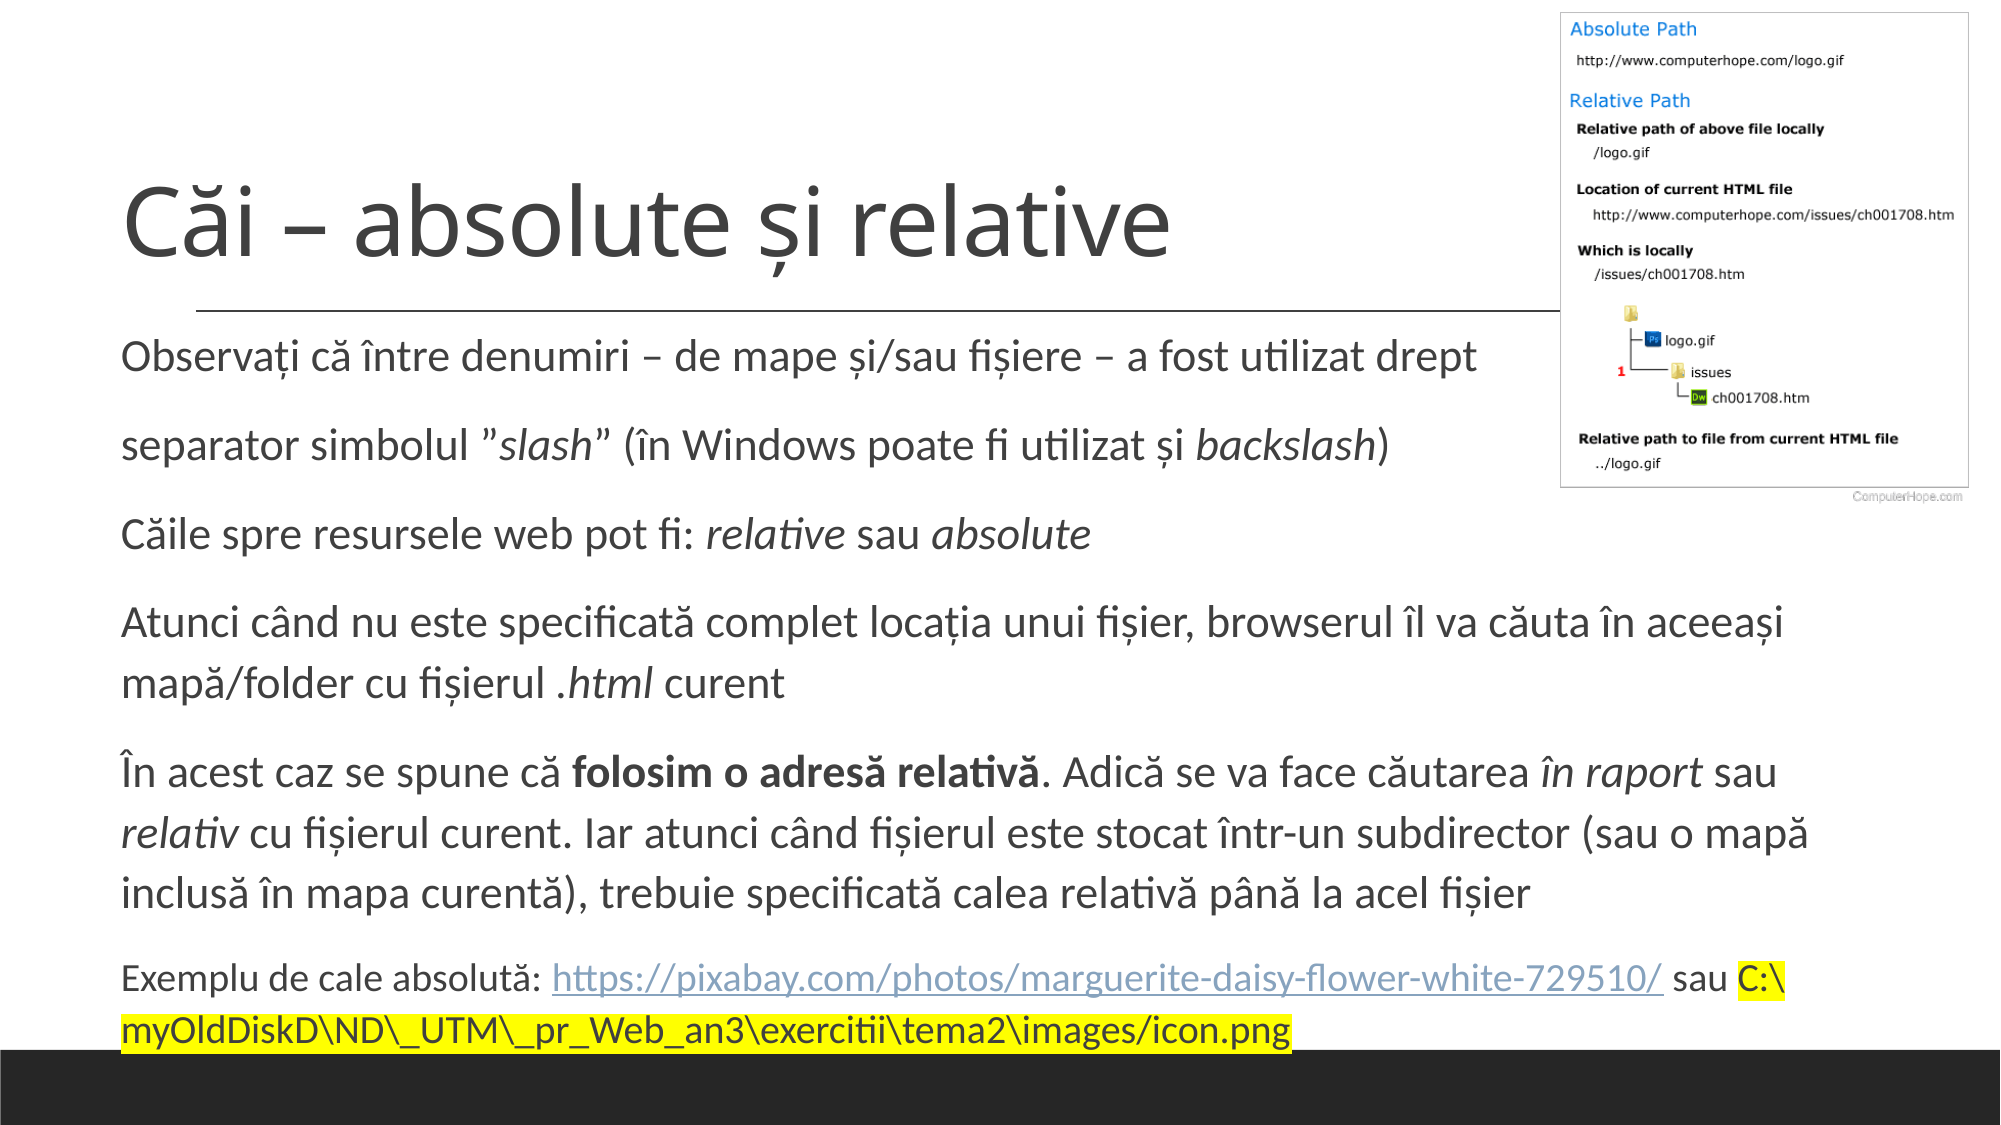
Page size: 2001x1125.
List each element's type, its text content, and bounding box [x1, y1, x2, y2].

picture [1559, 12, 1969, 509]
title Căi – absolute și relative [106, 47, 1556, 285]
list Observați că între denumiri – de mape și/sau fișiere – a fost utilizat drept separator simbolul ”slash” (în Windows poate fi utilizat și backslash) Căile spre resursele web pot fi: relative sau absolute Atunci când nu este specificată complet locaţia unui fișier, browserul îl va căuta în aceeași mapă/folder cu fişierul .html curent În acest caz se spune că folosim o adresă relativă. Adică se va face căutarea în raport sau relativ cu fișierul curent. Iar atunci când fișierul este stocat într-un subdirector (sau o mapă inclusă în mapa curentă), trebuie specificată calea relativă până la acel fișier Exemplu de cale absolută: https://pixabay.com/photos/marguerite-daisy-flower-white-729510/ sau C:\myOldDiskD\ND\_UTM\_pr_Web_an3\exercitii\tema2\images/icon.png [106, 312, 1891, 1063]
